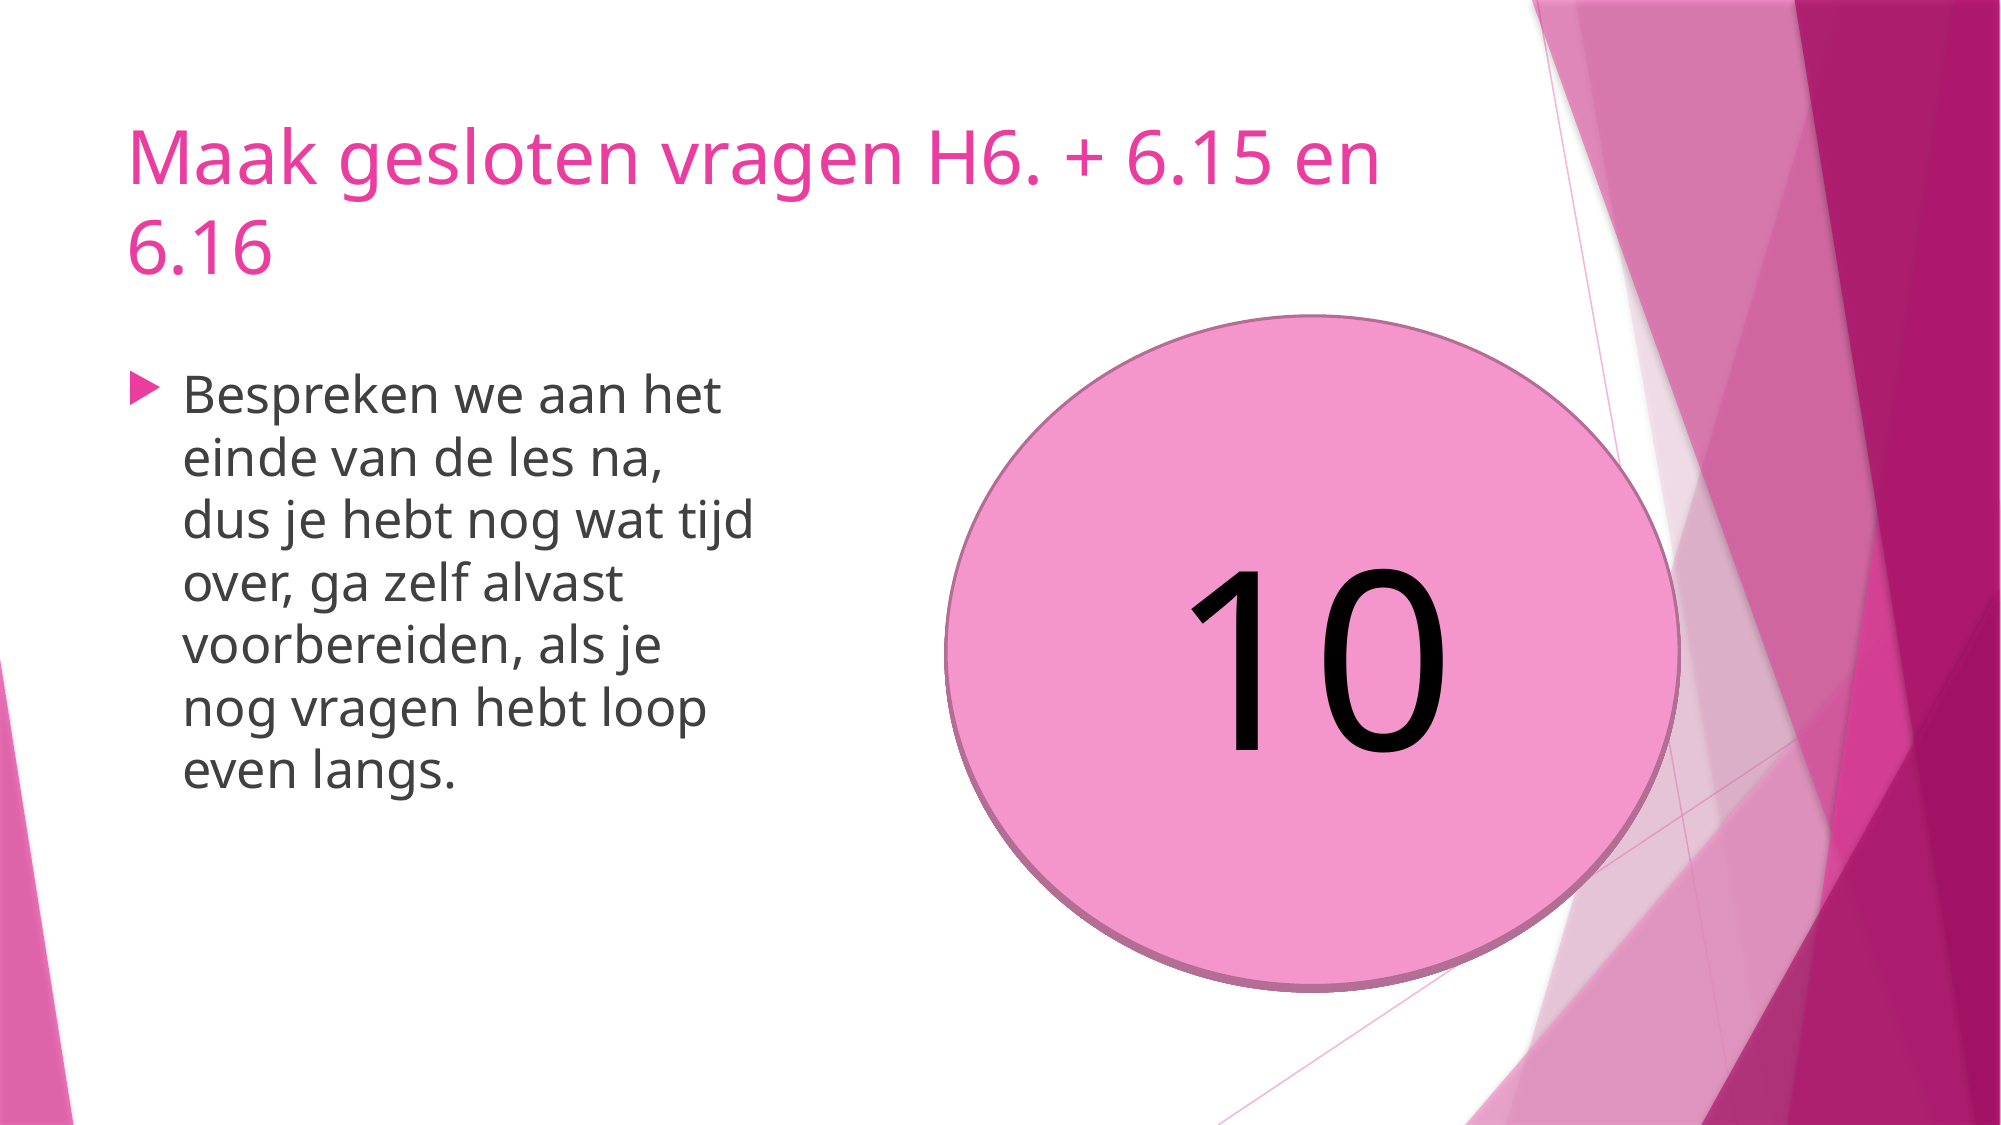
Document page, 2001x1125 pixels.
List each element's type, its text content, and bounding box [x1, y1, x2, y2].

list Bespreken we aan het einde van de les na, dus je hebt nog wat tijd over, ga zelf alvast voorbereiden, als je nog vragen hebt loop even langs. [111, 354, 774, 992]
text_box 9 [958, 742, 1668, 990]
title Maak gesloten vragen H6. + 6.15 en 6.16 [111, 101, 1522, 319]
text_box 10 [944, 314, 1681, 988]
text_box 7 [961, 748, 1667, 993]
